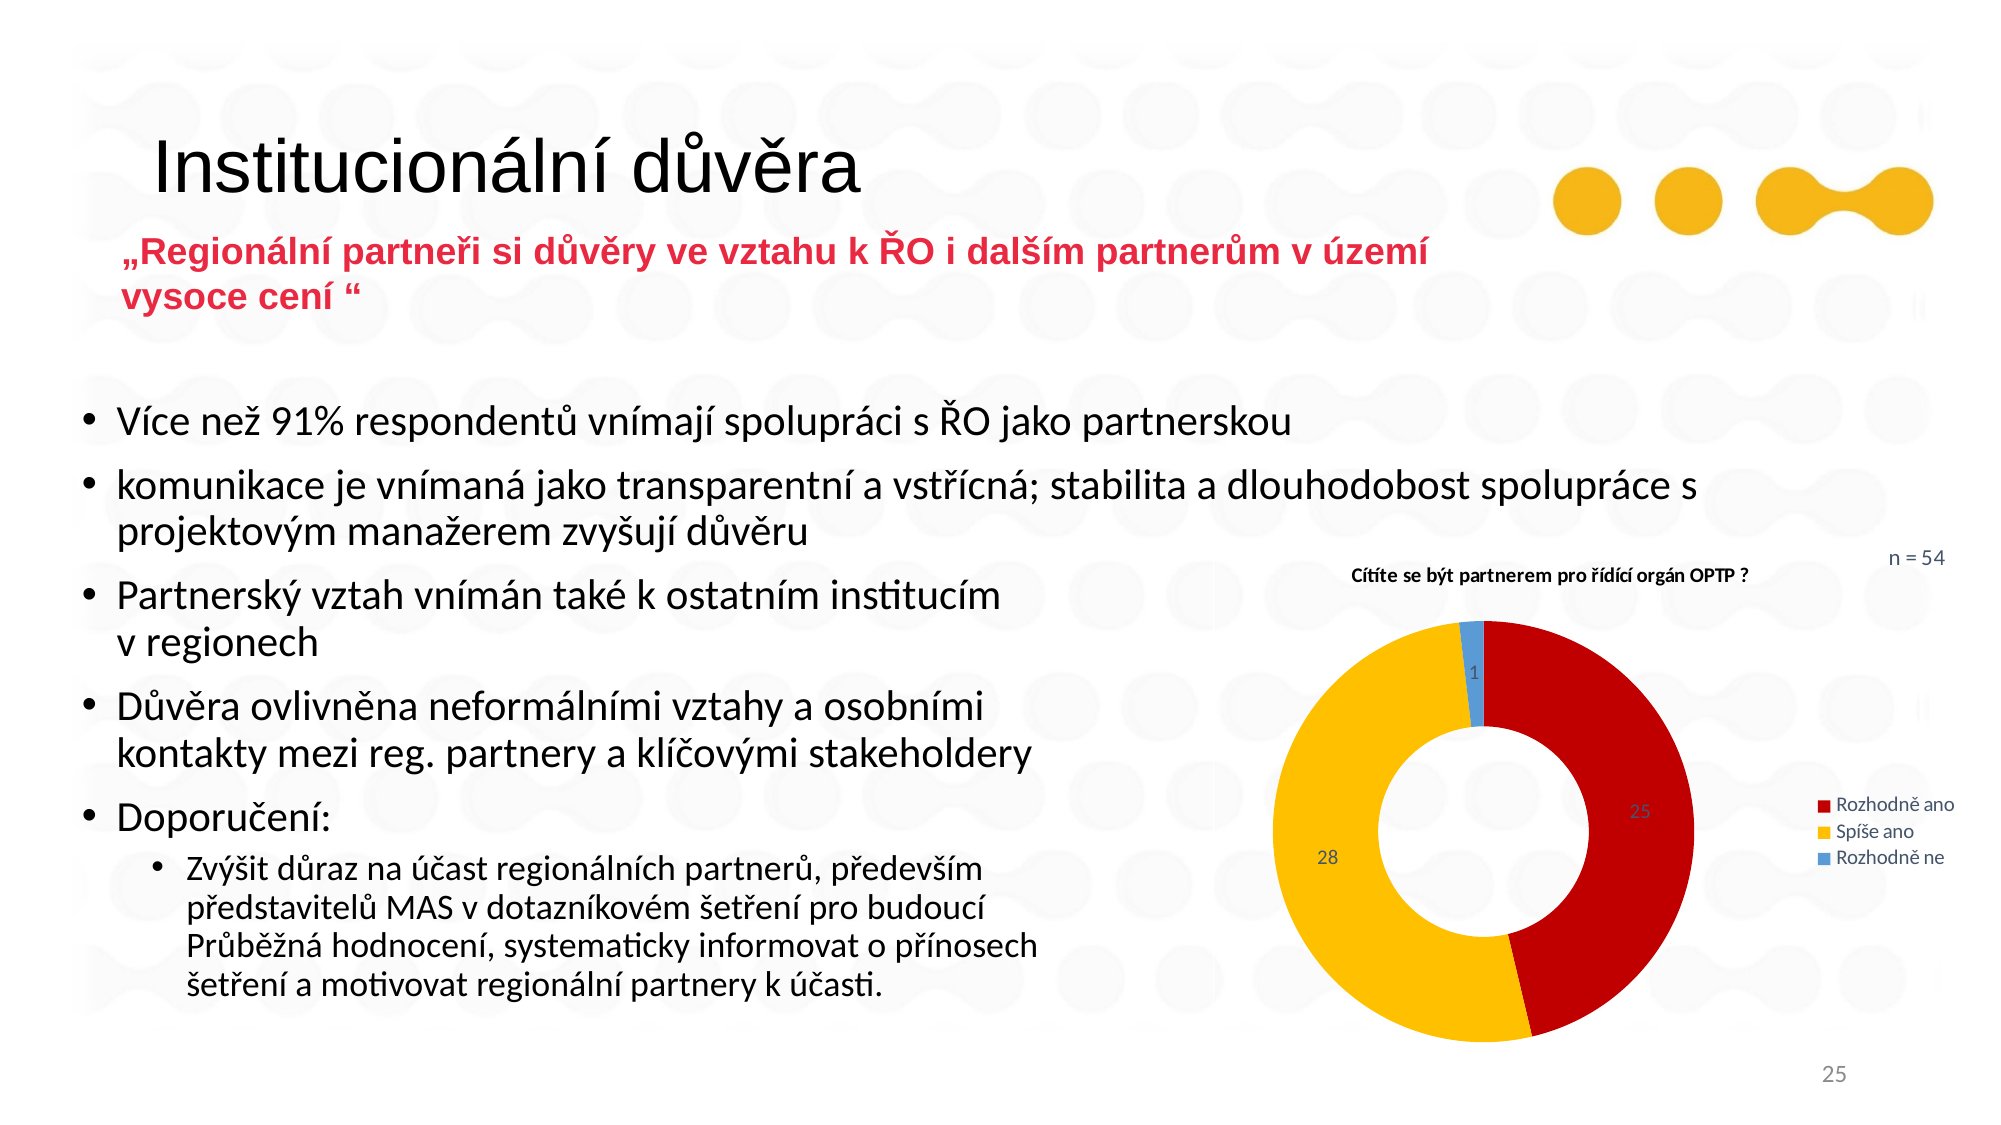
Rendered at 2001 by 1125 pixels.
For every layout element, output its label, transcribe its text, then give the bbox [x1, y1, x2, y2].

picture [100, 70, 1943, 540]
chart [1212, 540, 1975, 1125]
title Institucionální důvěra [137, 59, 1863, 278]
list Více než 91% respondentů vnímají spolupráci s ŘO jako partnerskou komunikace je vnímaná jako transparentní a vstřícná; stabilita a dlouhodobost spolupráce s projektovým manažerem zvyšují důvěru Partnerský vztah vnímán také k ostatním institucím v regionech Důvěra ovlivněna neformálními vztahy a osobními kontakty mezi reg. partnery a klíčovými stakeholdery Doporučení: Zvýšit důraz na účast regionálních partnerů, především představitelů MAS v dotazníkovém šetření pro budoucí Průběžná hodnocení, systematicky informovat o přínosech šetření a motivovat regionální partnery k účasti. [66, 390, 1863, 1014]
text_box „Regionální partneři si důvěry ve vztahu k ŘO i dalším partnerům v území vysoce cení “ [106, 220, 1611, 325]
